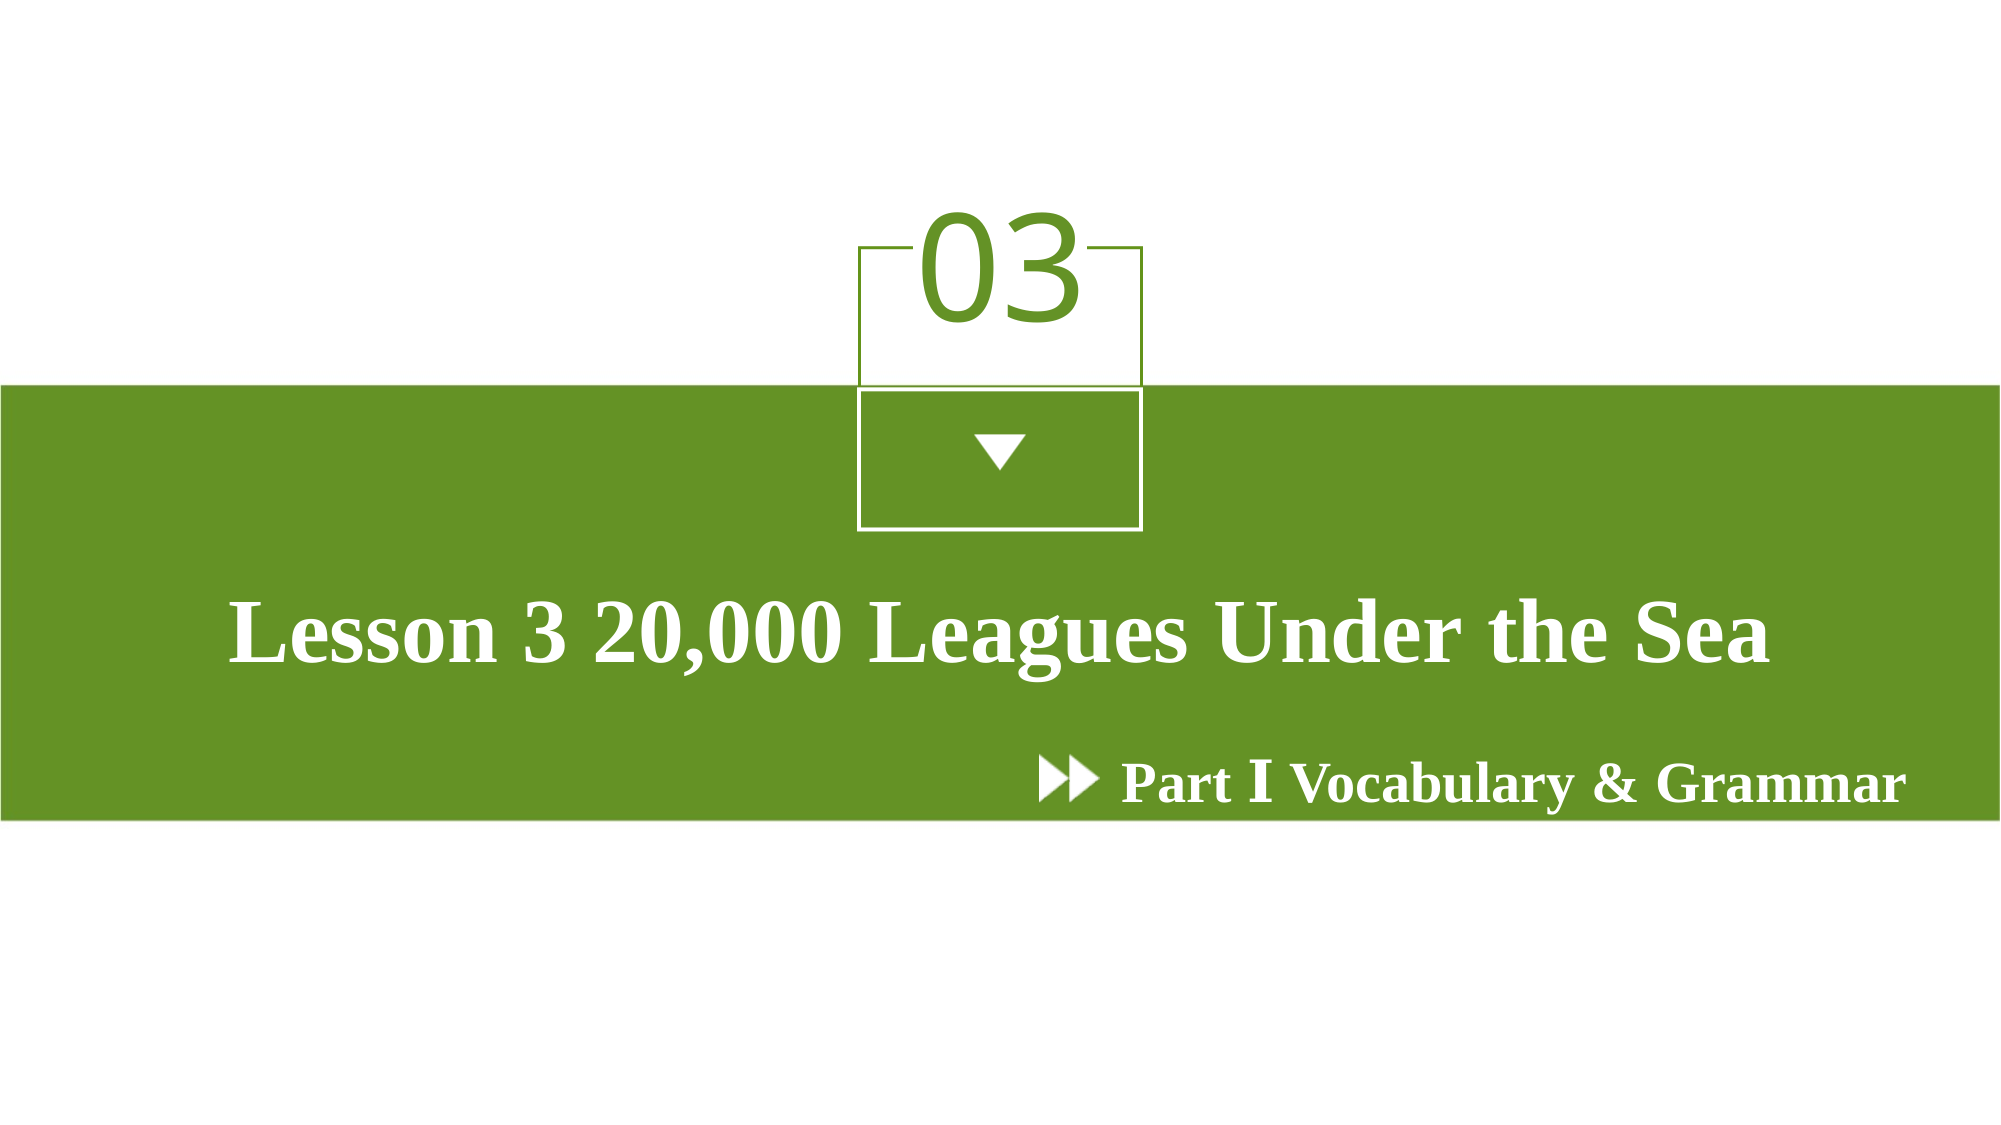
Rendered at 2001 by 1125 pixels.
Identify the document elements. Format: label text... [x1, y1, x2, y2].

text_box 03 [896, 171, 1106, 353]
picture [0, 732, 2000, 1125]
picture [0, 0, 2000, 518]
text_box Lesson 3 20,000 Leagues Under the Sea [0, 518, 2000, 732]
text_box Part Ⅰ Vocabulary & Grammar [1121, 738, 1997, 821]
